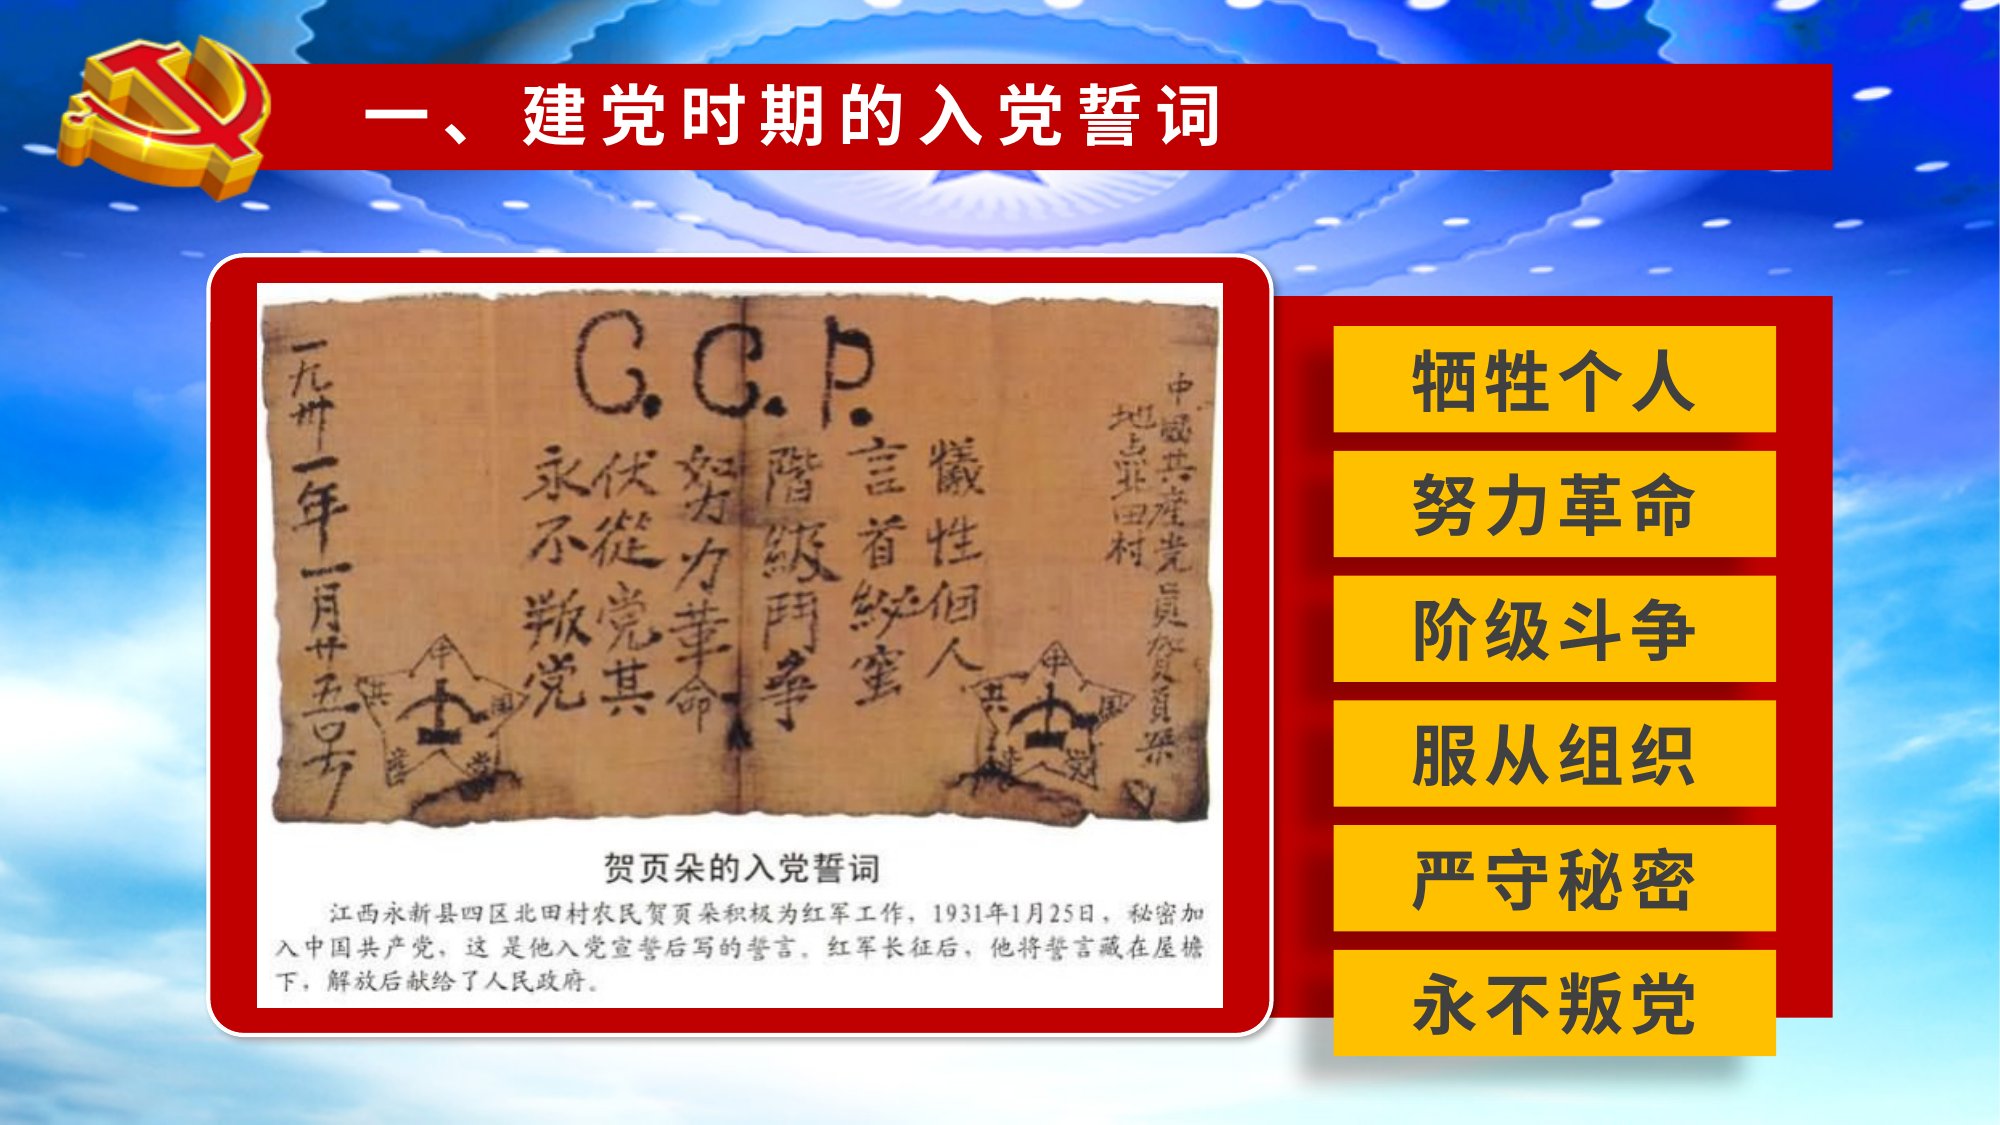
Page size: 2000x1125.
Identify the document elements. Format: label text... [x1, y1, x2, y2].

text_box 严守秘密 [1331, 823, 1778, 934]
text_box [1280, 1010, 1285, 1020]
text_box 永不叛党 [1331, 948, 1778, 1058]
text_box [297, 62, 1835, 172]
picture [0, 0, 2000, 1125]
text_box 服从组织 [1331, 698, 1778, 809]
text_box 阶级斗争 [1331, 574, 1778, 684]
text_box [1283, 294, 1835, 1020]
text_box [206, 253, 1274, 1038]
text_box 牺牲个人 [1331, 324, 1778, 435]
text_box 一、建党时期的入党誓词 [348, 66, 1238, 161]
text_box 努力革命 [1331, 449, 1778, 559]
